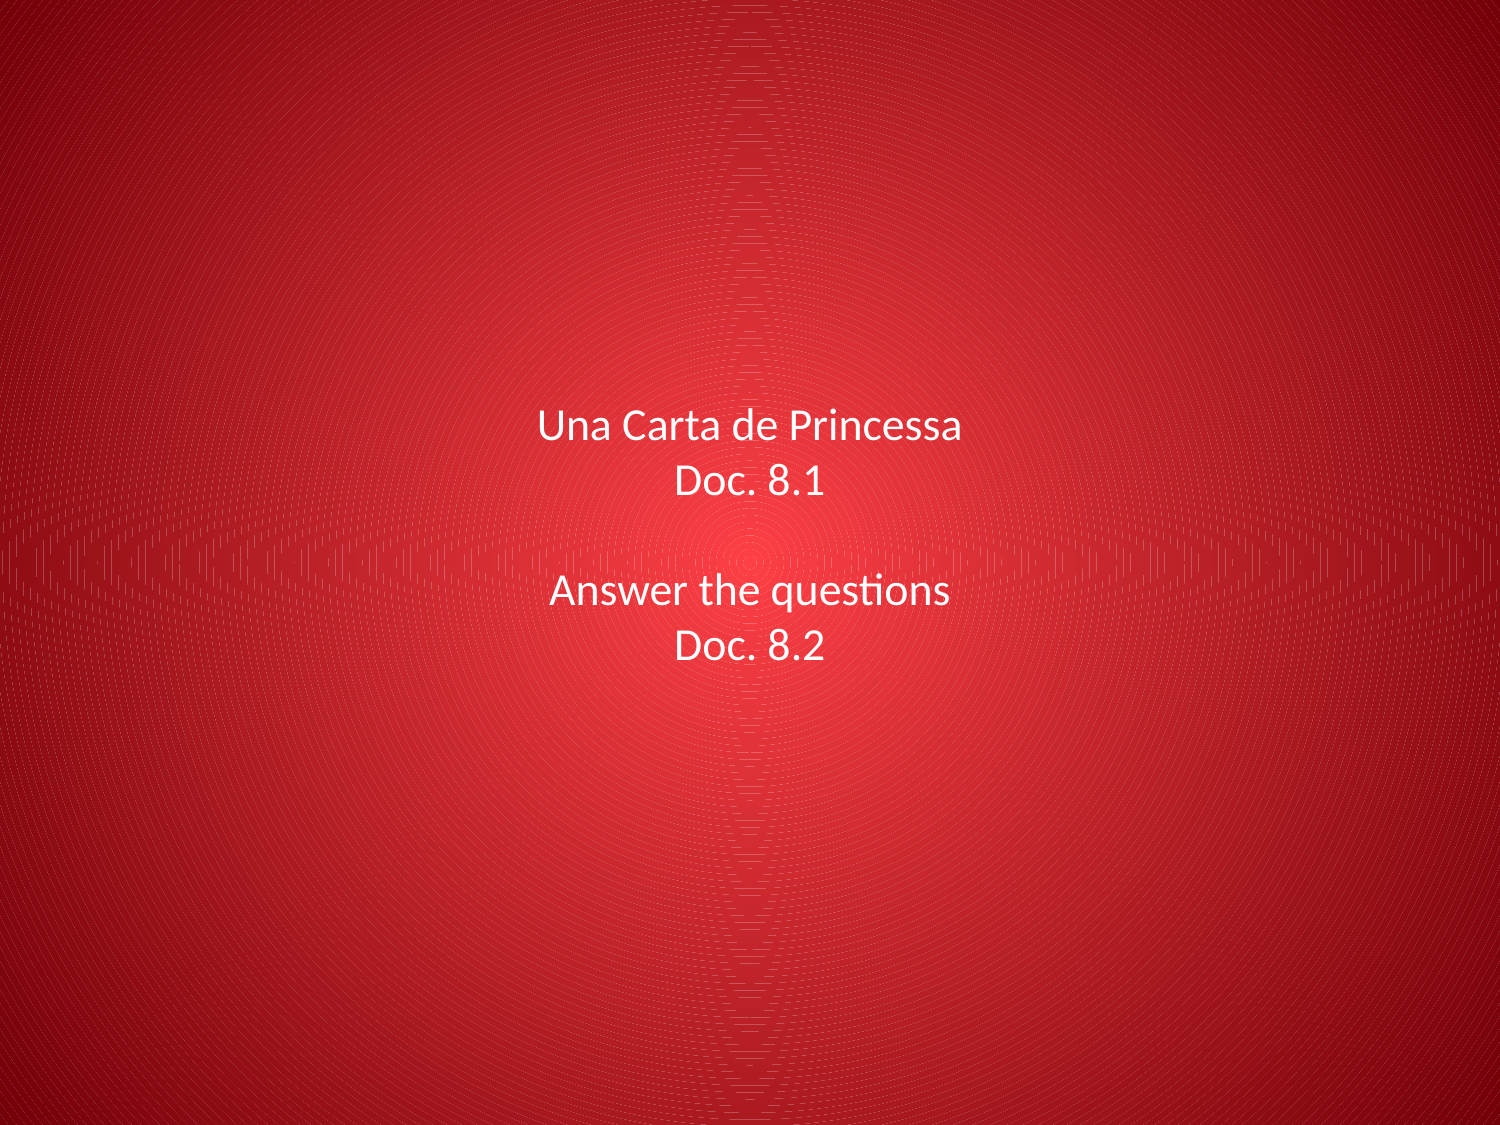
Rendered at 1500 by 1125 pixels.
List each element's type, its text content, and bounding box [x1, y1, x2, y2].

title Una Carta de Princessa Doc. 8.1 Answer the questions Doc. 8.2 [75, 76, 1425, 989]
